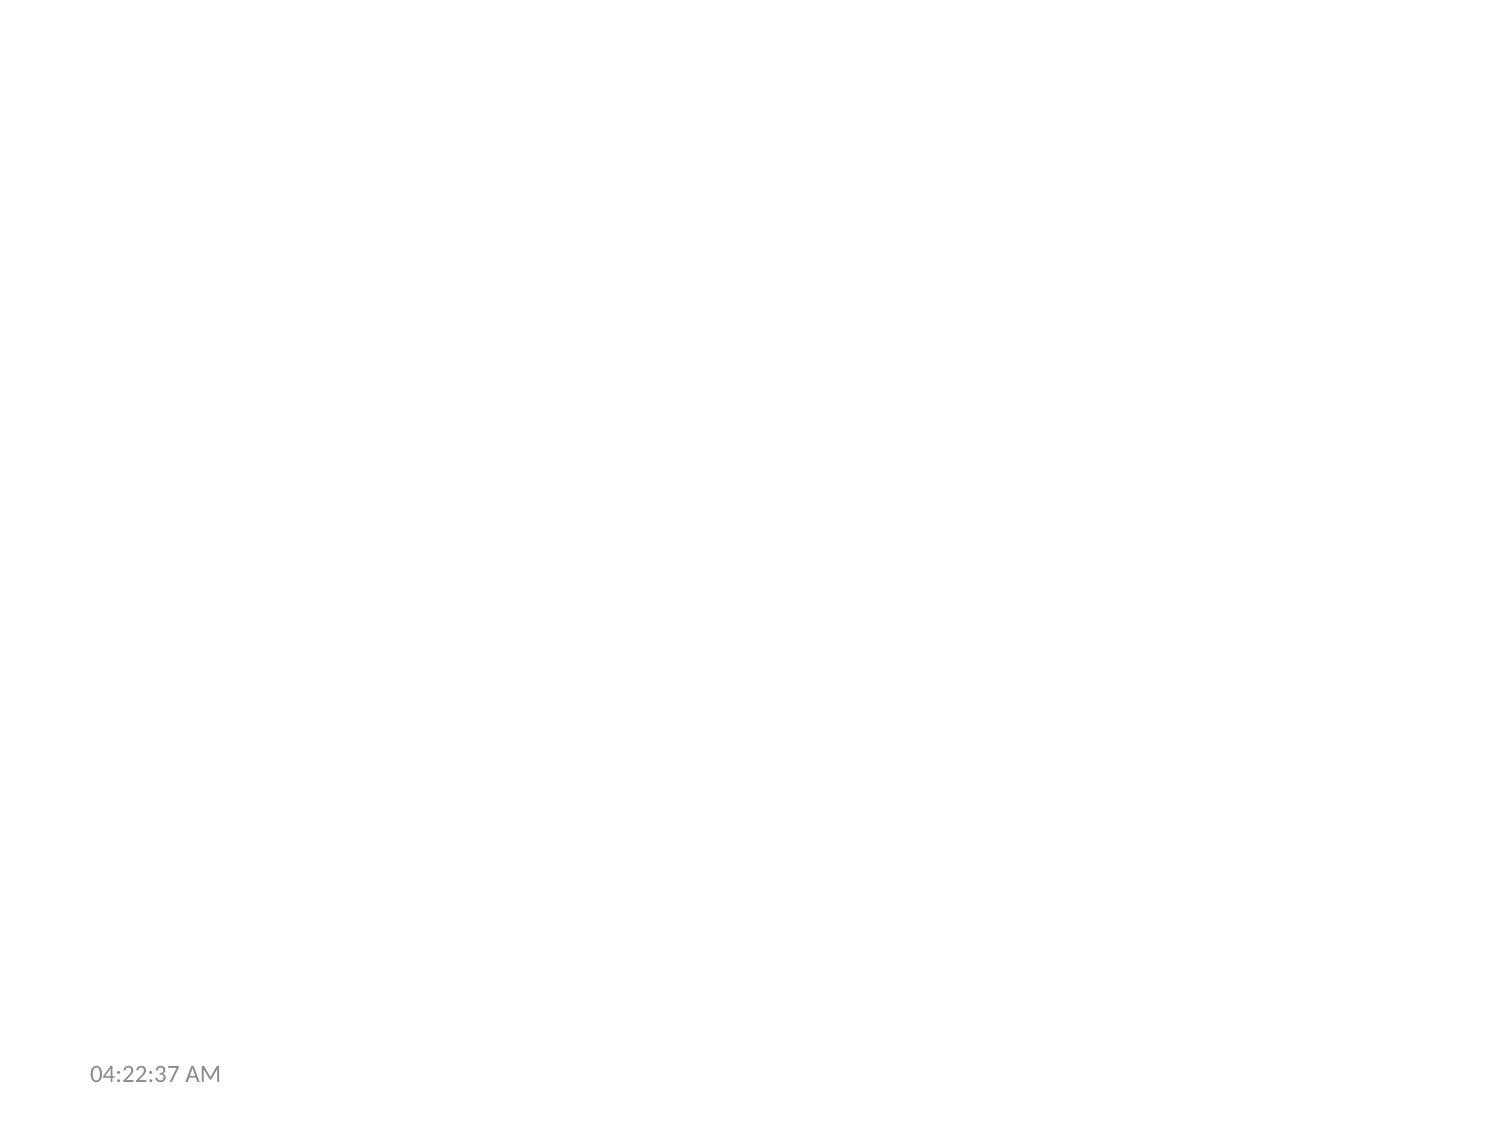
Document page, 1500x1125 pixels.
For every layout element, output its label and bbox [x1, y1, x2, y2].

slide_number [75, 1042, 425, 1103]
